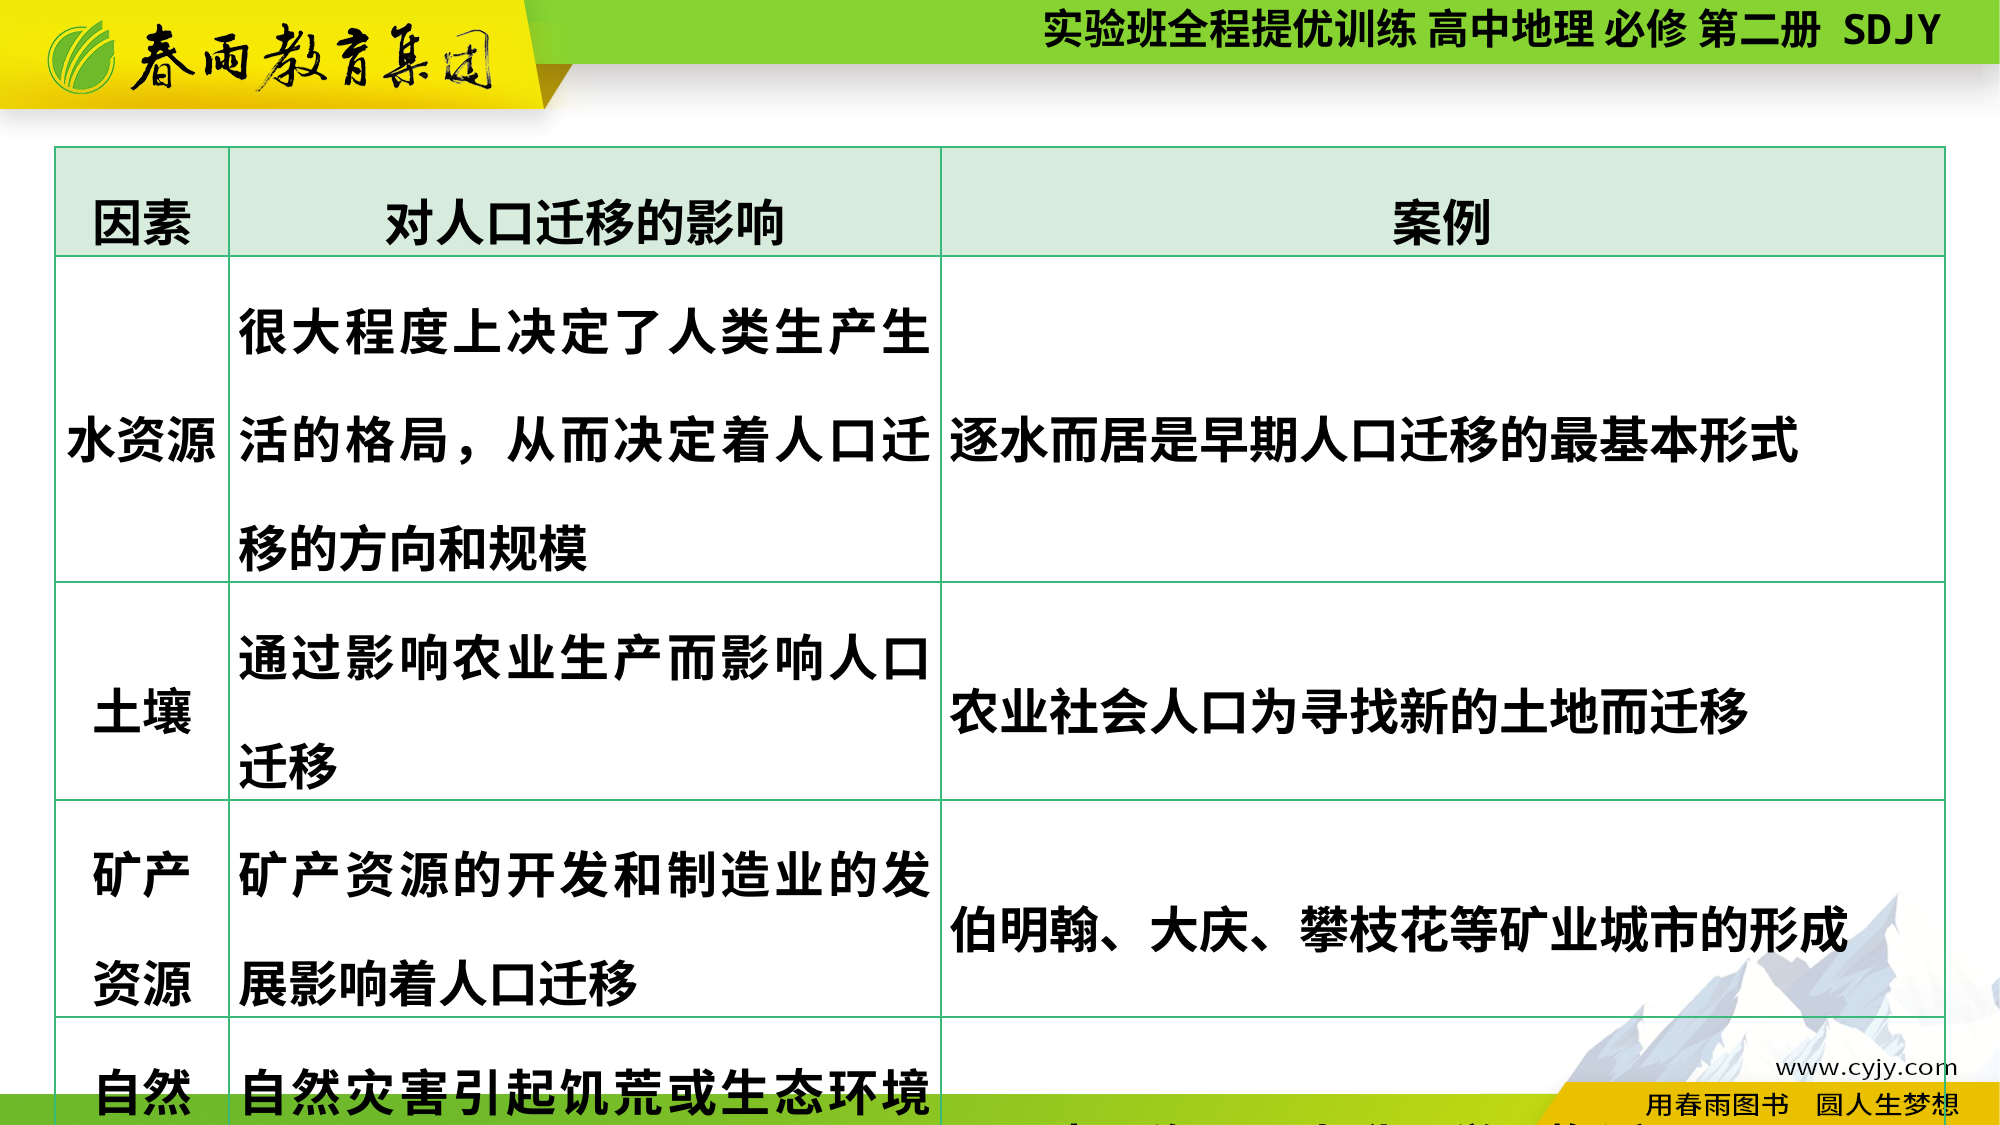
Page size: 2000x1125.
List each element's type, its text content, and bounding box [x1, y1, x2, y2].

table_cell 土壤 [56, 583, 228, 799]
table_cell 自然 灾害 [56, 1018, 228, 1125]
table_cell 图瓦卢因海平面上升而举国搬迁 [942, 1018, 1944, 1125]
table_cell 矿产 资源 [56, 801, 228, 1016]
picture [0, 0, 2000, 1125]
table_header 对人口迁移的影响 [230, 148, 940, 255]
table_cell 伯明翰、大庆、攀枝花等矿业城市的形成 [942, 801, 1944, 1016]
table_cell 逐水而居是早期人口迁移的最基本形式 [942, 257, 1944, 581]
table_cell 矿产资源的开发和制造业的发展影响着人口迁移 [230, 801, 940, 1016]
table_cell 很大程度上决定了人类生产生活的格局，从而决定着人口迁移的方向和规模 [230, 257, 940, 581]
table_header 案例 [942, 148, 1944, 255]
table_header 因素 [56, 148, 228, 255]
table_cell 通过影响农业生产而影响人口迁移 [230, 583, 940, 799]
table_cell 自然灾害引起饥荒或生态环境恶化而迫使人口迁移 [230, 1018, 940, 1125]
table_cell 水资源 [56, 257, 228, 581]
table_cell 农业社会人口为寻找新的土地而迁移 [942, 583, 1944, 799]
